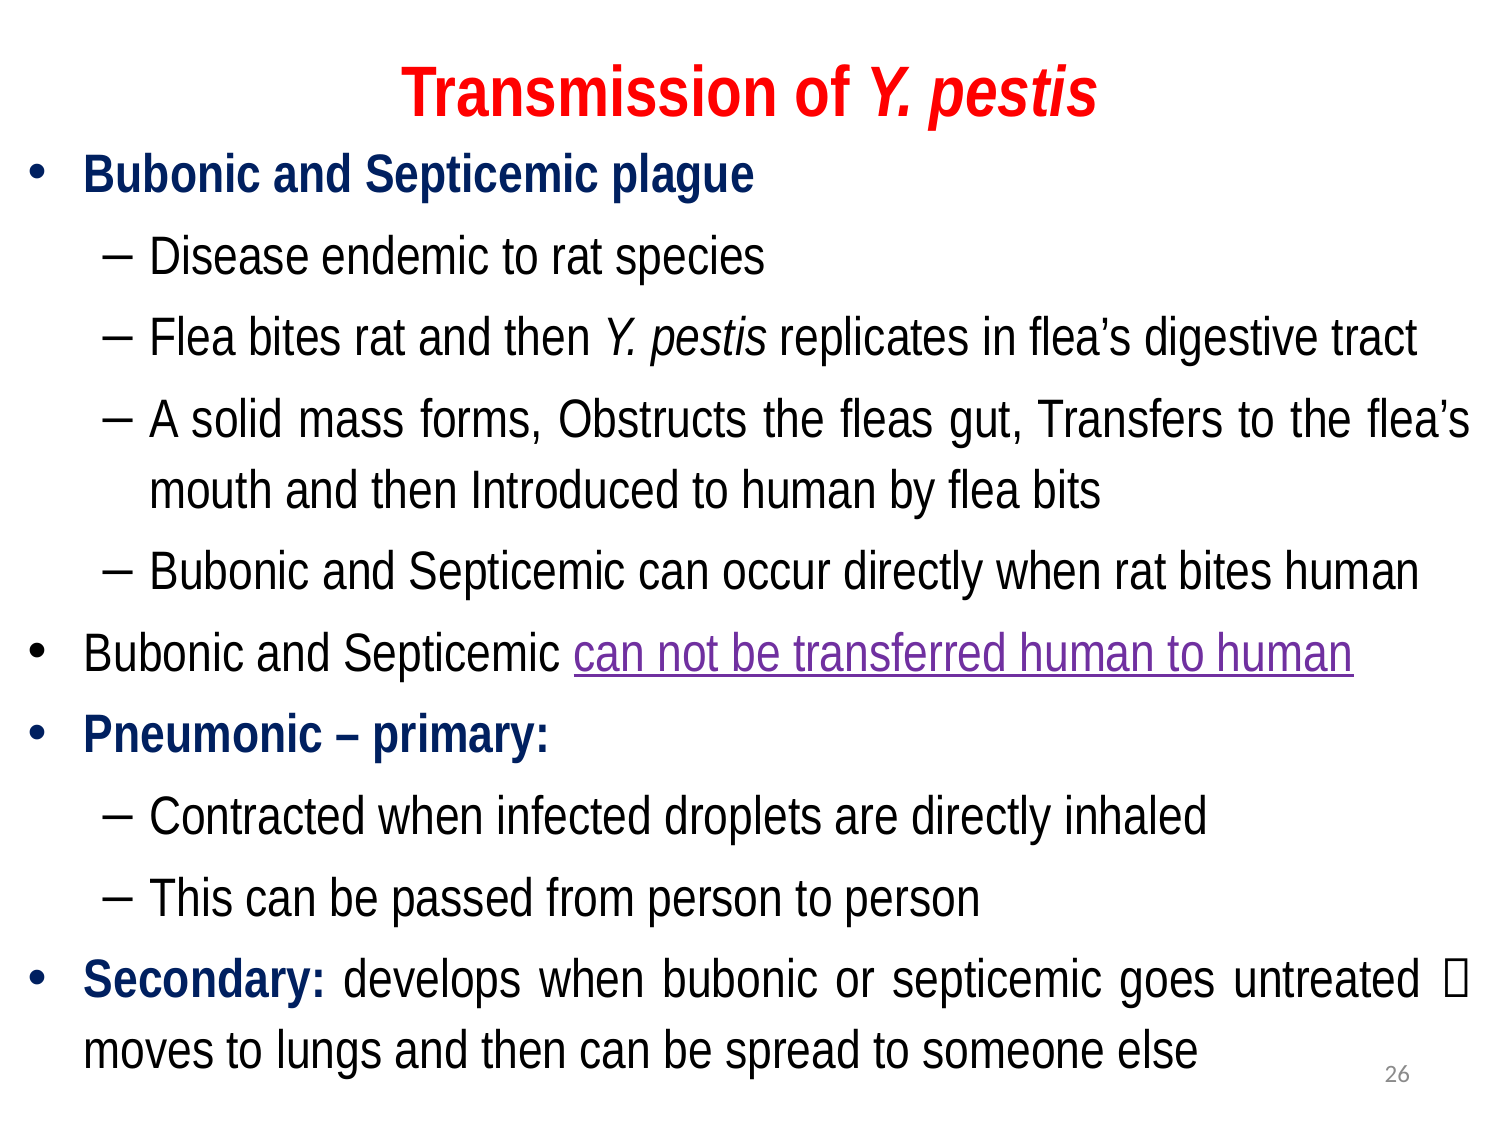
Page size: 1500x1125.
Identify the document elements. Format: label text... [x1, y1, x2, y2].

list Bubonic and Septicemic plague Disease endemic to rat species Flea bites rat and then Y. pestis replicates in flea’s digestive tract A solid mass forms, Obstructs the fleas gut, Transfers to the flea’s mouth and then Introduced to human by flea bits Bubonic and Septicemic can occur directly when rat bites human Bubonic and Septicemic can not be transferred human to human Pneumonic – primary: Contracted when infected droplets are directly inhaled This can be passed from person to person Secondary: develops when bubonic or septicemic goes untreated  moves to lungs and then can be spread to someone else [12, 125, 1488, 1113]
footer [512, 1042, 988, 1103]
title Transmission of Y. pestis [75, 37, 1425, 125]
slide_number 26 [1074, 1042, 1425, 1103]
